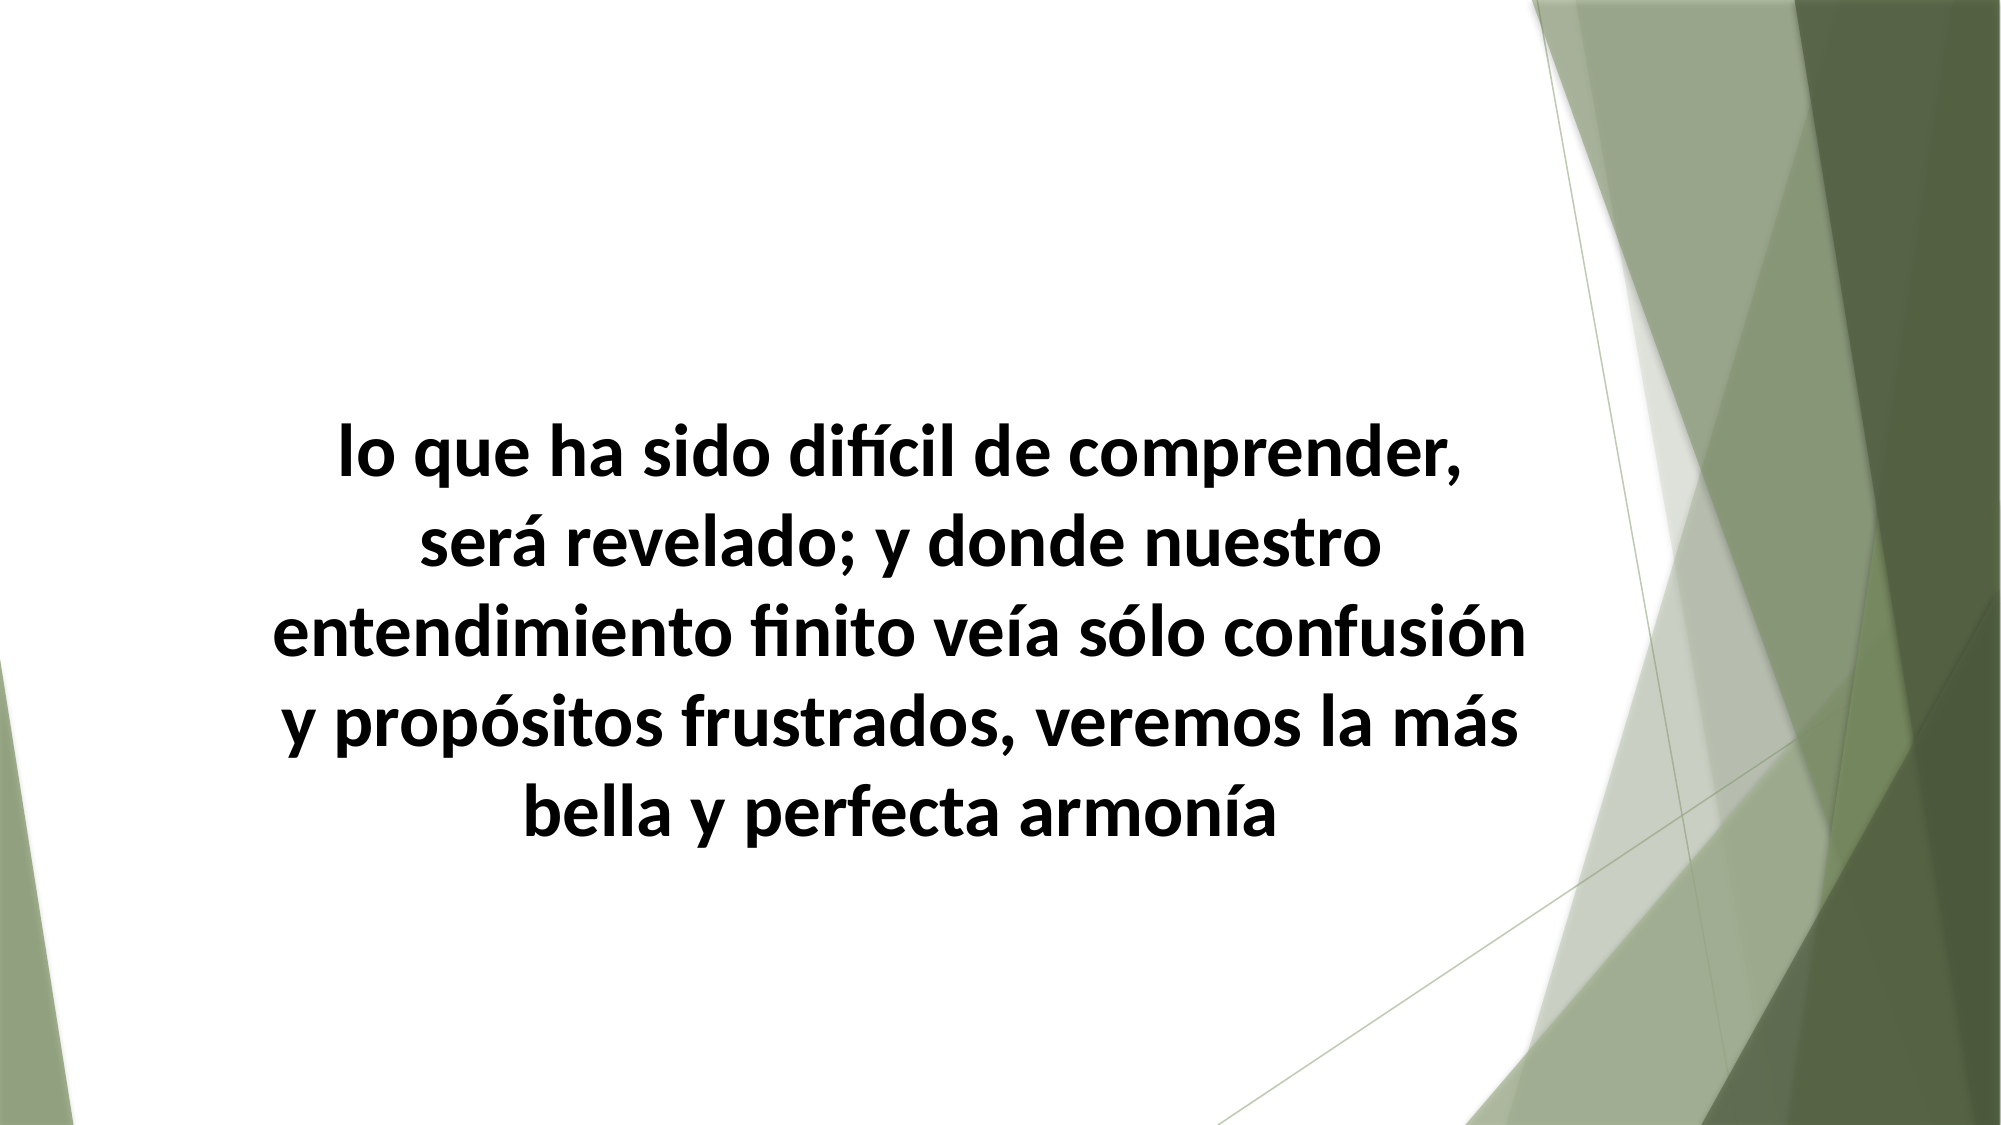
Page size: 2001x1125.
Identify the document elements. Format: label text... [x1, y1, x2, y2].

text_box lo que ha sido difícil de comprender, será revelado; y donde nuestro entendimiento finito veía sólo confusión y propósitos frustrados, veremos la más bella y perfecta armonía [255, 393, 1547, 859]
